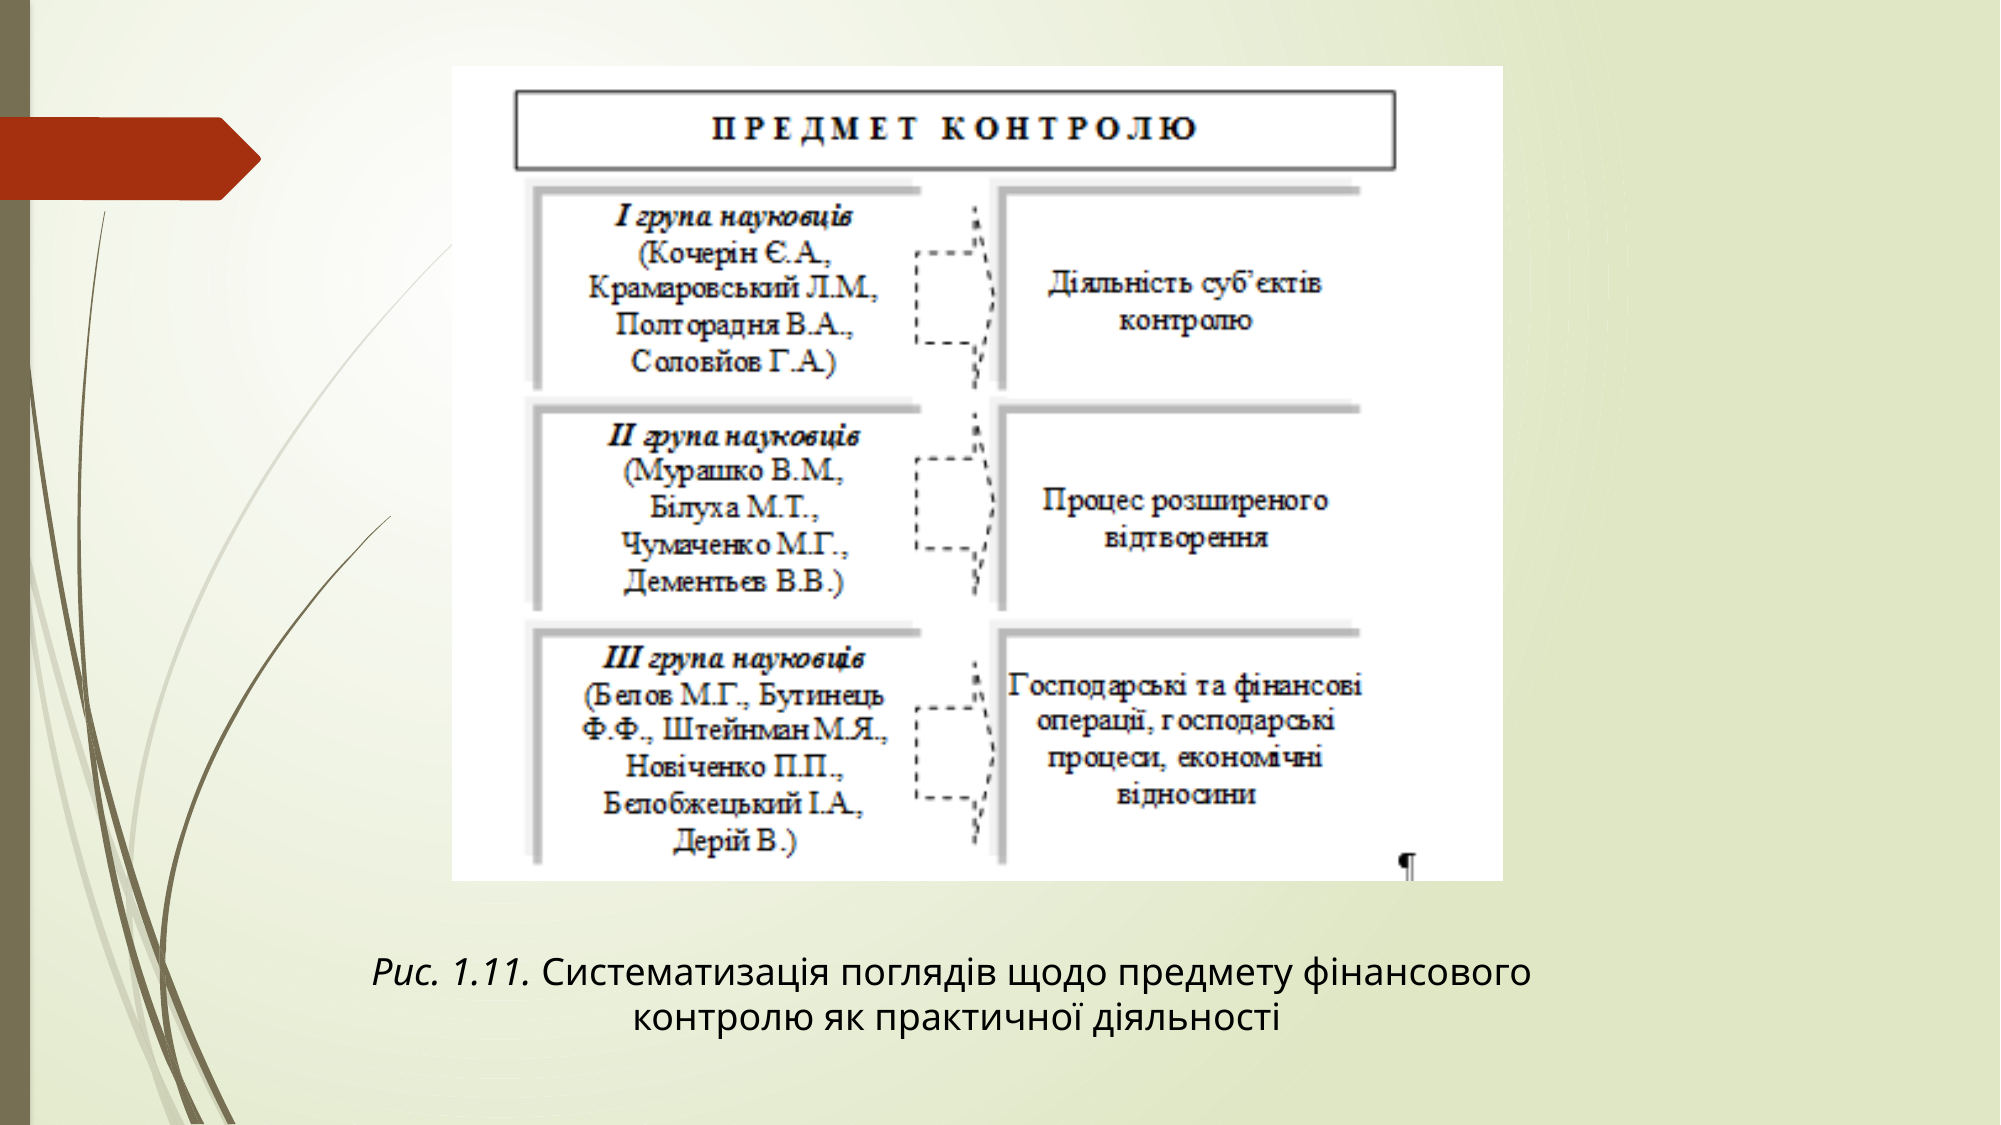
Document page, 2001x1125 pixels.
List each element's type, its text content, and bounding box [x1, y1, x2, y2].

text_box Рис. 1.11. Систематизація поглядів щодо предмету фінансового контролю як практичної діяльності [101, 940, 1813, 1091]
picture [452, 66, 1503, 881]
